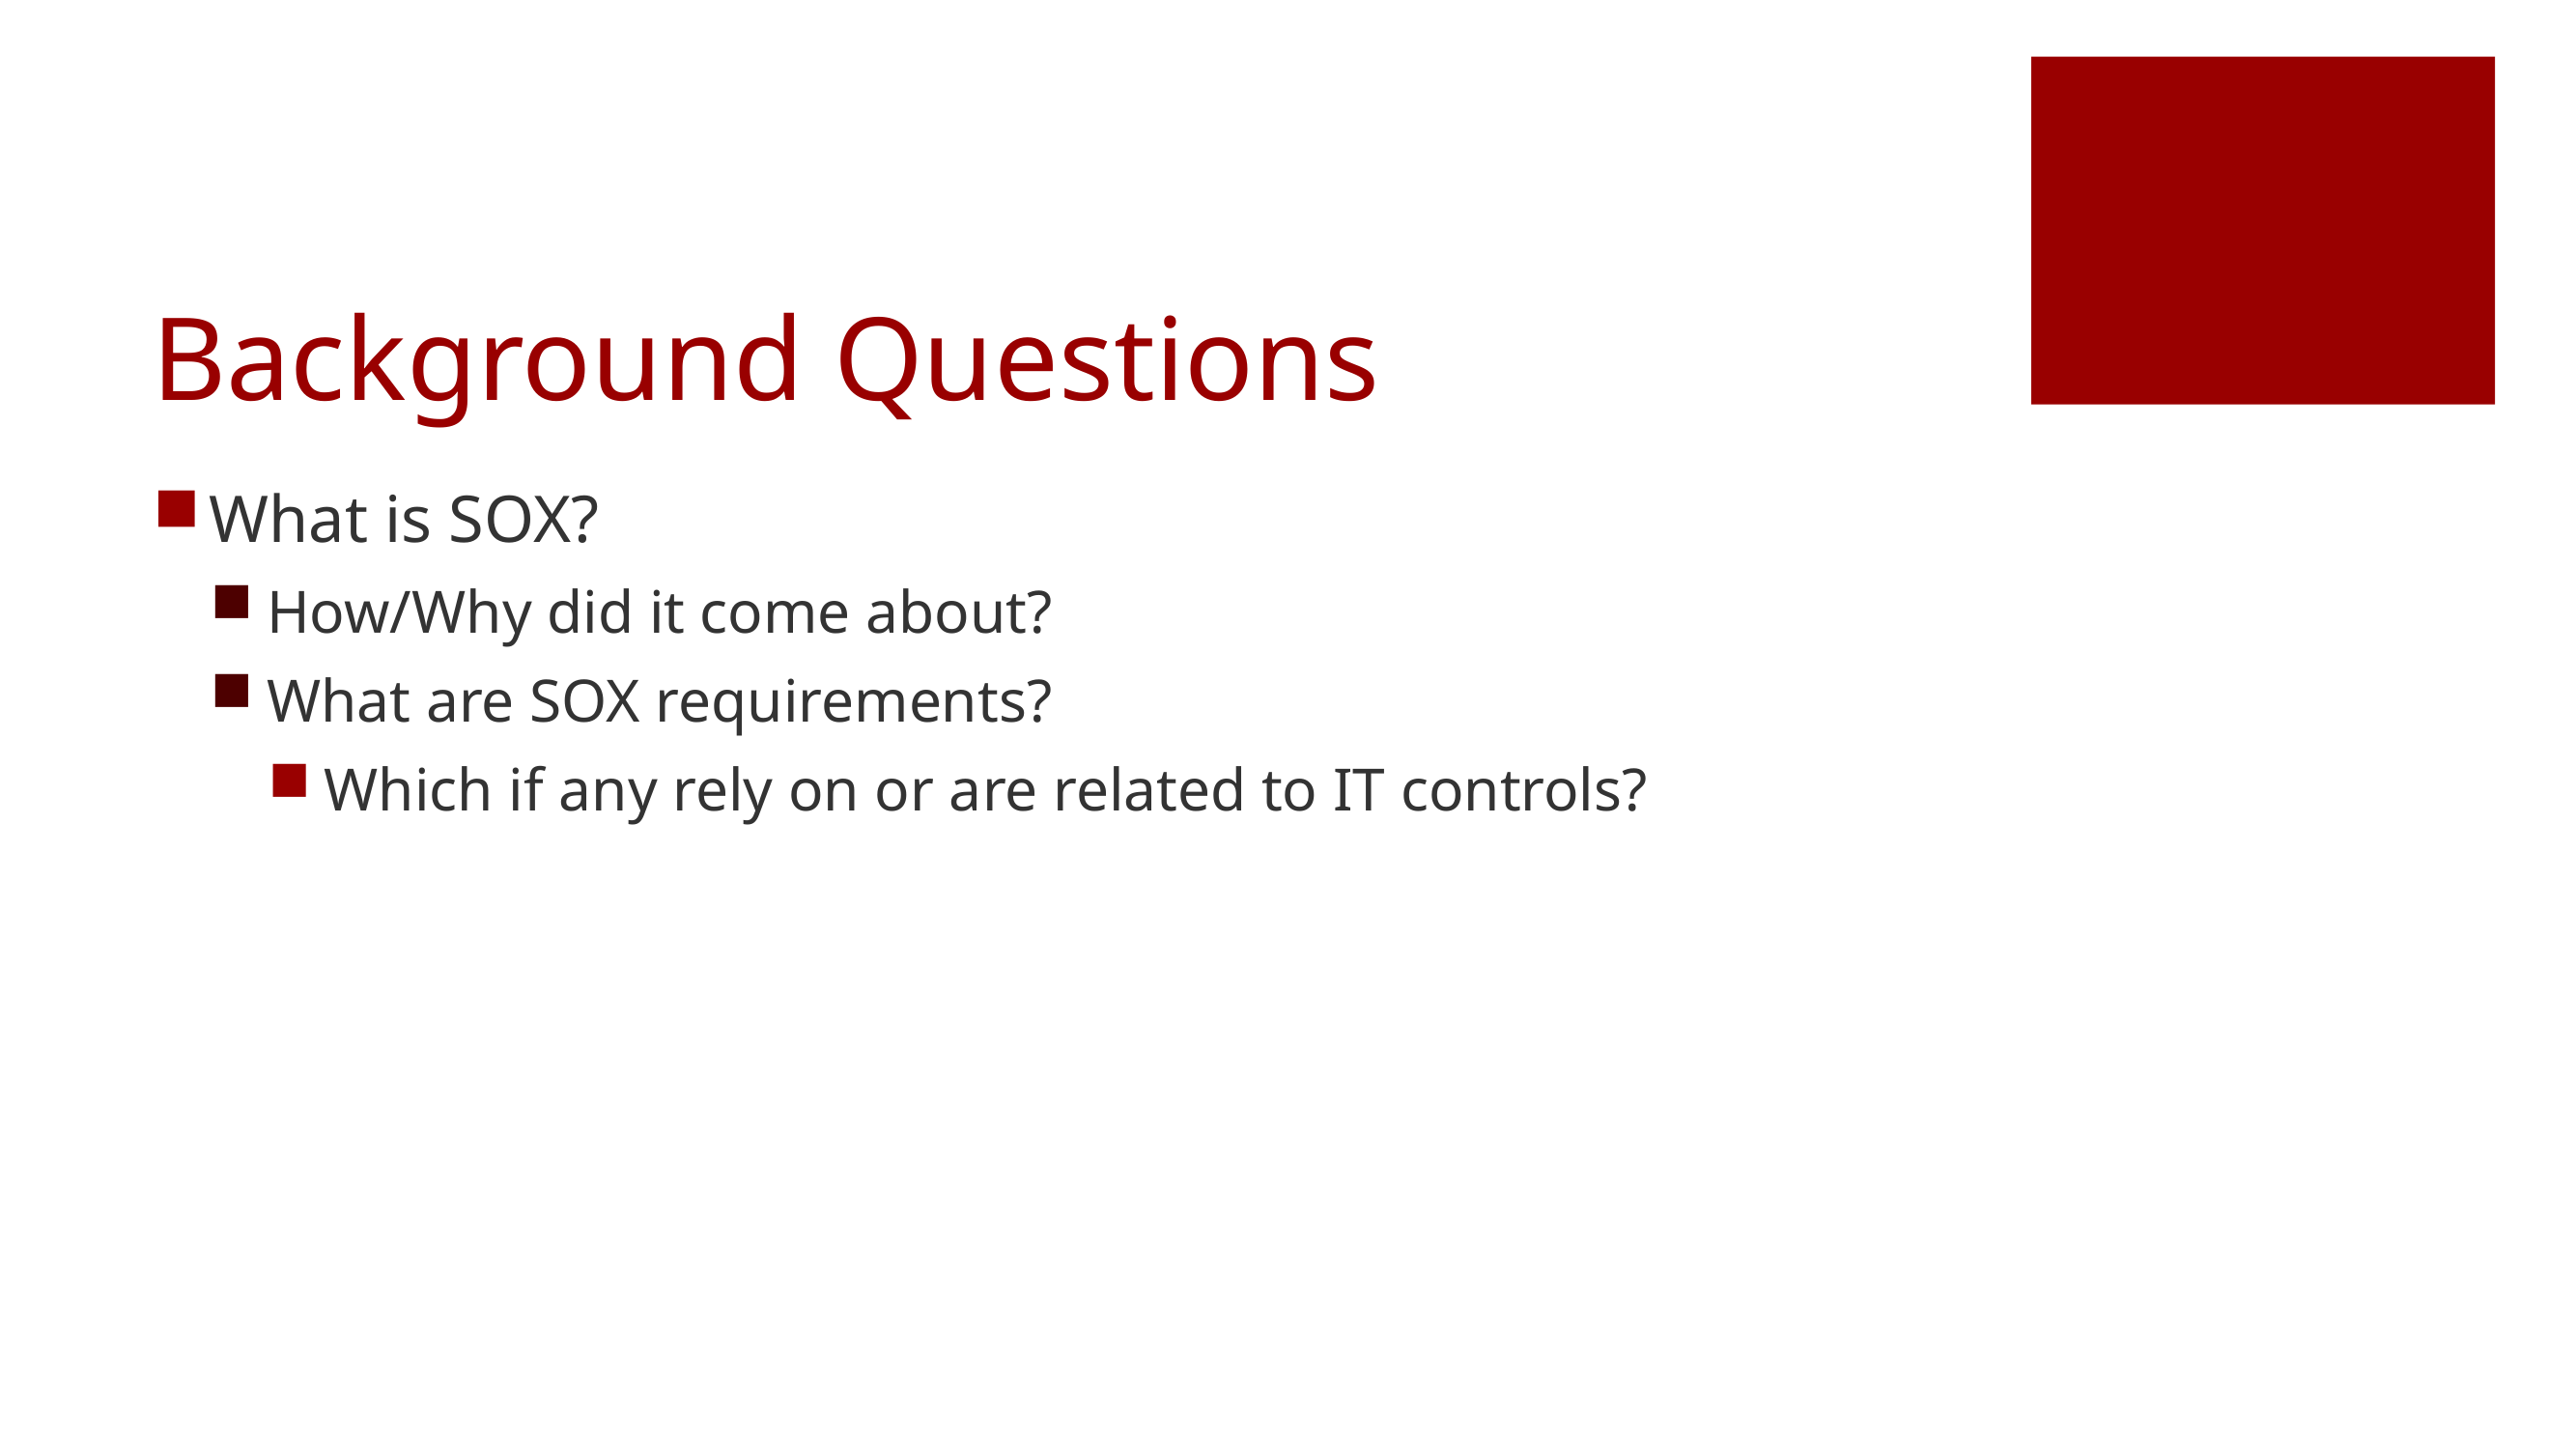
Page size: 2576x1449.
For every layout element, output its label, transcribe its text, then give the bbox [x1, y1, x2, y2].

list What is SOX? How/Why did it come about? What are SOX requirements? Which if any rely on or are related to IT controls? [128, 467, 1963, 1294]
title Background Questions [128, 193, 1963, 435]
